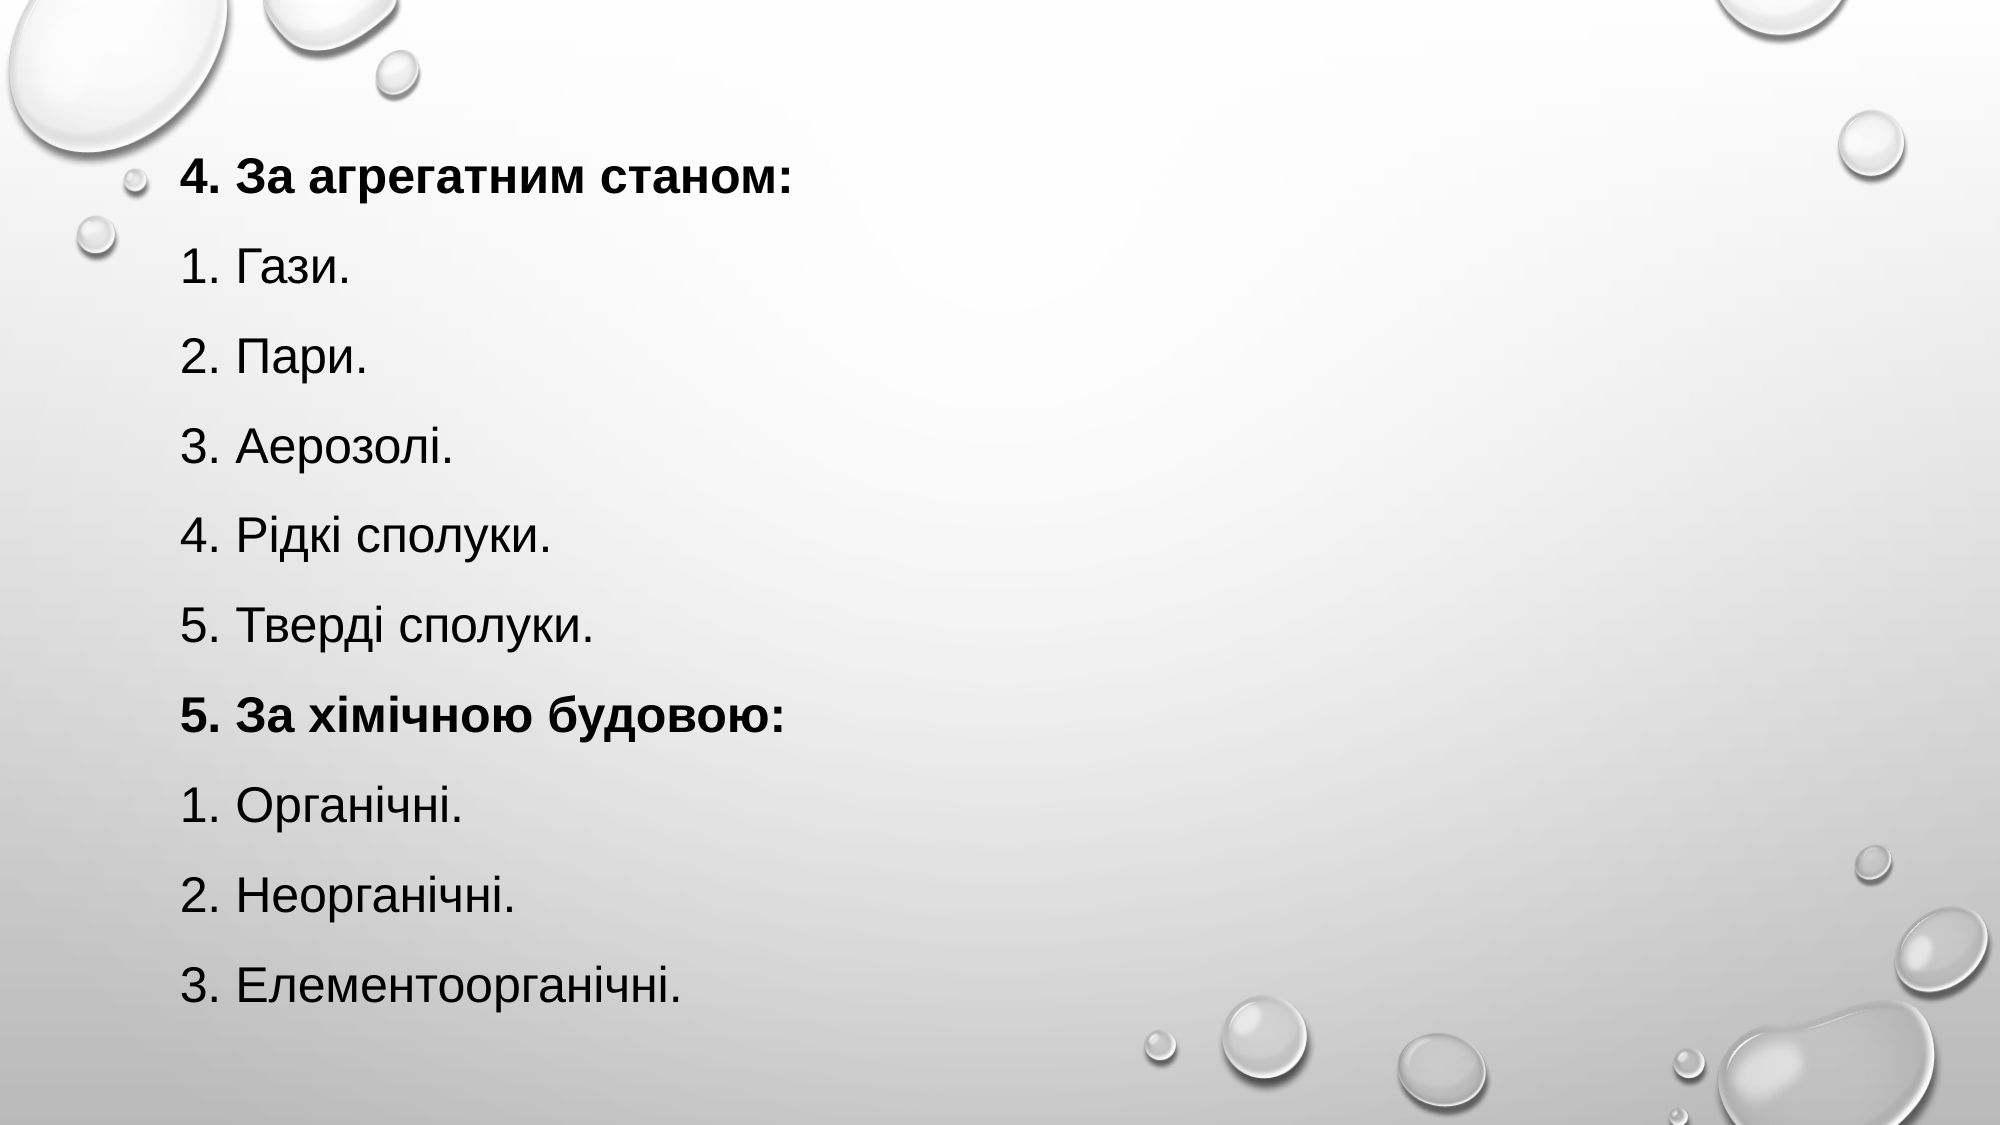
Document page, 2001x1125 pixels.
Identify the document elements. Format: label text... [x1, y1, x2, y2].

picture [0, 0, 2000, 1125]
list 4. За агрегатним станом: 1. Гази. 2. Пари. 3. Аерозолі. 4. Рідкі сполуки. 5. Тверді сполуки. 5. За хімічною будовою: 1. Органічні. 2. Неорганічні. 3. Елементоорганічні. [164, 123, 1865, 1028]
